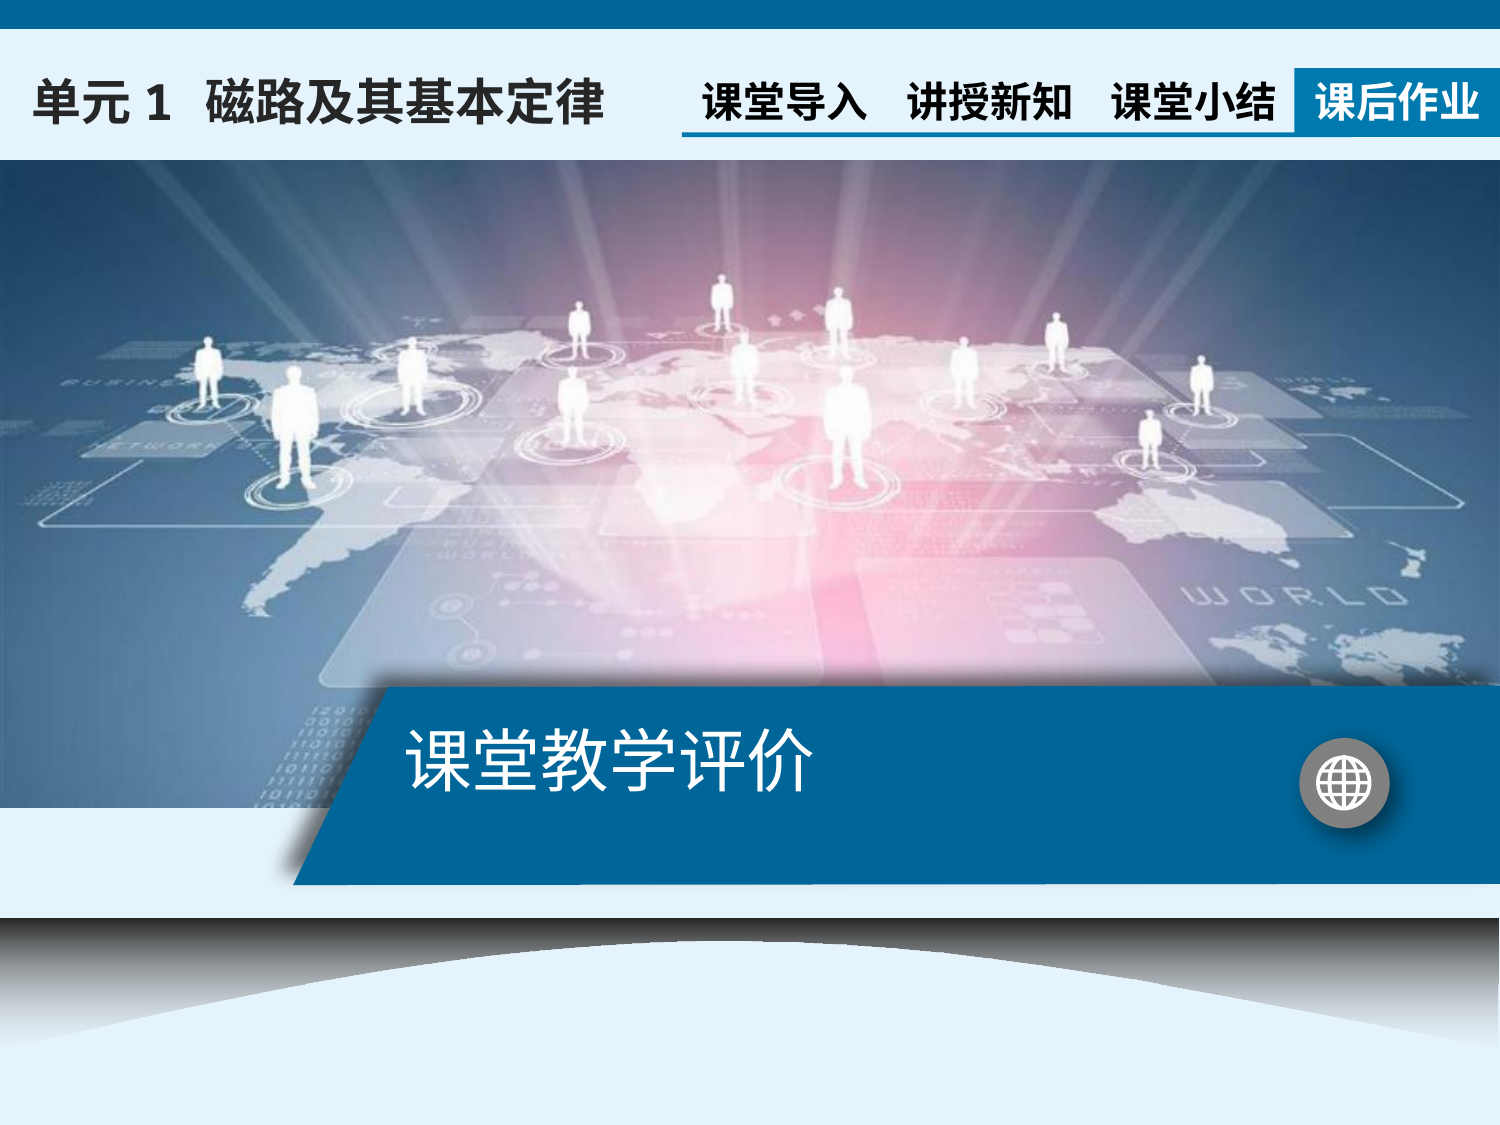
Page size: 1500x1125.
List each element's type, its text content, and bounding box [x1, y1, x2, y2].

text_box 单元1 磁路及其基本定律 [17, 62, 1296, 138]
title 课堂教学评价 [388, 654, 1499, 809]
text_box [681, 67, 1500, 135]
picture [0, 160, 1500, 808]
